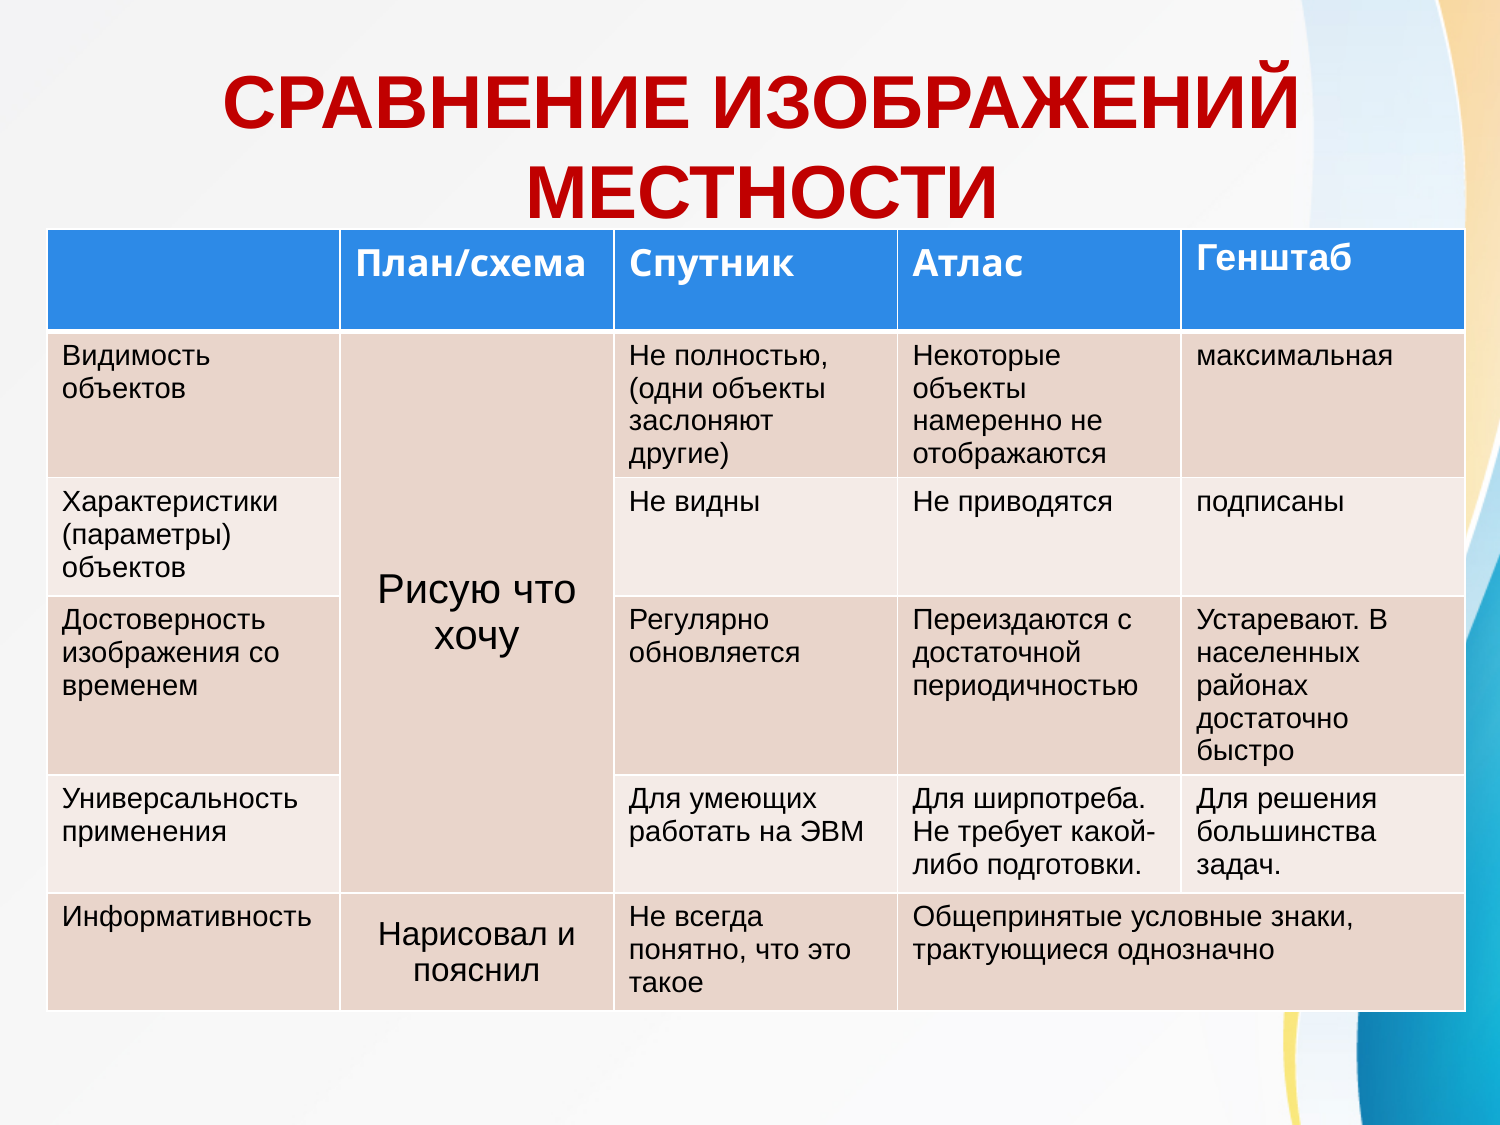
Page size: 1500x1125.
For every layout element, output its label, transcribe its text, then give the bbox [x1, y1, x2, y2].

table_header Спутник [615, 230, 897, 329]
table_cell Рисую что хочу [341, 334, 613, 892]
table_cell максимальная [1182, 334, 1464, 477]
table_cell Некоторые объекты намеренно не отображаются [898, 334, 1180, 477]
table_cell Нарисовал и пояснил [341, 894, 613, 1010]
table_cell Не видны [615, 478, 897, 595]
table_header Атлас [898, 230, 1180, 329]
table_cell Для решения большинства задач. [1182, 776, 1464, 892]
table_cell Универсальность применения [48, 776, 339, 892]
table_cell Видимость объектов [48, 334, 339, 477]
table_header [48, 230, 339, 329]
table_cell Достоверность изображения со временем [48, 597, 339, 774]
table_cell Не всегда понятно, что это такое [615, 894, 897, 1010]
table_cell Характеристики (параметры) объектов [48, 478, 339, 595]
title СРАВНЕНИЕ ИЗОБРАЖЕНИЙ МЕСТНОСТИ [49, 74, 1476, 213]
picture [0, 0, 1500, 1125]
table_cell Не приводятся [898, 478, 1180, 595]
table_header План/схема [341, 230, 613, 329]
table_cell Устаревают. В населенных районах достаточно быстро [1182, 597, 1464, 774]
table_header Генштаб [1182, 230, 1464, 329]
table_cell подписаны [1182, 478, 1464, 595]
table_cell Общепринятые условные знаки, трактующиеся однозначно [898, 894, 1464, 1010]
table_cell Регулярно обновляется [615, 597, 897, 774]
table_cell Переиздаются с достаточной периодичностью [898, 597, 1180, 774]
table_cell Информативность [48, 894, 339, 1010]
table_cell Для ширпотреба. Не требует какой-либо подготовки. [898, 776, 1180, 892]
table_cell Не полностью, (одни объекты заслоняют другие) [615, 334, 897, 477]
table_cell Для умеющих работать на ЭВМ [615, 776, 897, 892]
